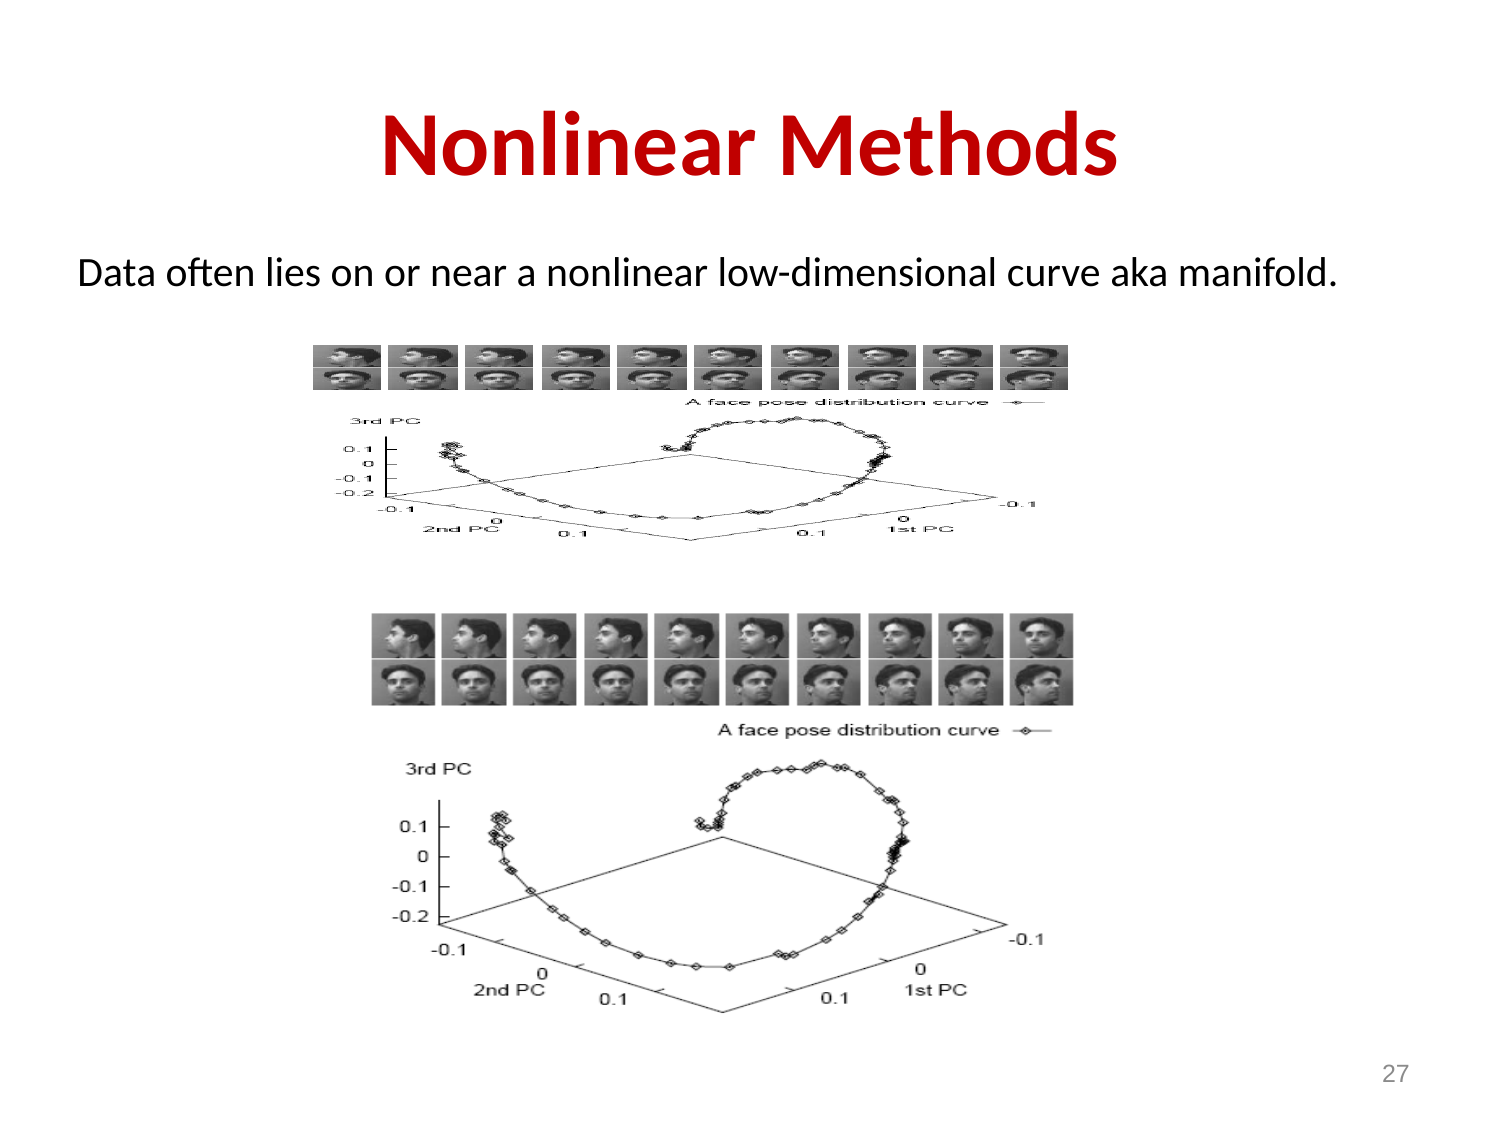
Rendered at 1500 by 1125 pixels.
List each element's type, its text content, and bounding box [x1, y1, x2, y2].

list Data often lies on or near a nonlinear low-dimensional curve aka manifold. [62, 237, 1450, 1100]
picture [249, 332, 1138, 544]
slide_number 27 [1074, 1042, 1425, 1103]
picture [312, 587, 1138, 1020]
title Nonlinear Methods [75, 45, 1425, 233]
